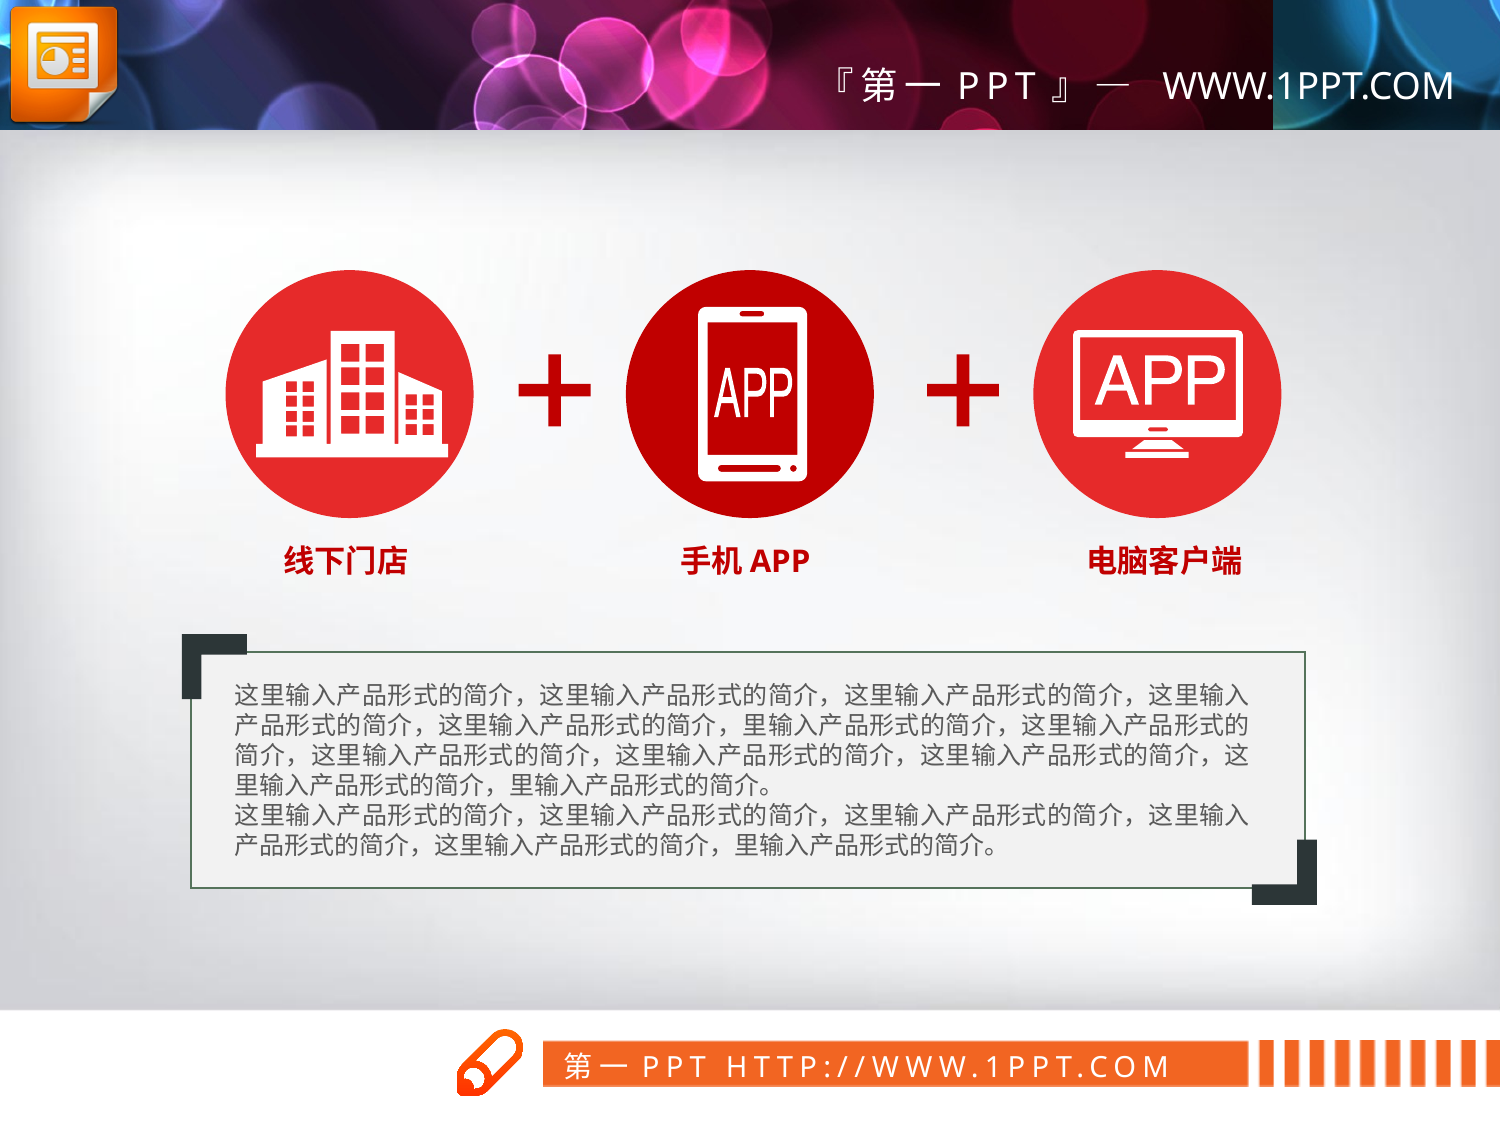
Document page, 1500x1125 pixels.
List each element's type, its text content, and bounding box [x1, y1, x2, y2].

text_box [1251, 839, 1317, 905]
text_box 电脑客户端 [1062, 533, 1267, 586]
picture [0, 0, 1500, 1012]
text_box [190, 651, 1305, 889]
text_box [181, 634, 247, 700]
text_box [1033, 269, 1282, 519]
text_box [225, 269, 474, 519]
text_box [927, 354, 999, 427]
text_box 线下门店 [243, 533, 449, 586]
text_box 这里输入产品形式的简介，这里输入产品形式的简介，这里输入产品形式的简介，这里输入产品形式的简介，这里输入产品形式的简介，里输入产品形式的简介，这里输入产品形式的简介，这里输入产品形式的简介，这里输入产品形式的简介，这里输入产品形式的简介，这里输入产品形式的简介，里输入产品形式的简介。 这里输入产品形式的简介，这里输入产品形式的简介，这里输入产品形式的简介，这里输入产品形式的简介，这里输入产品形式的简介，里输入产品形式的简介。 [220, 672, 1267, 867]
text_box 手机APP [643, 533, 848, 586]
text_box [625, 269, 875, 519]
text_box [518, 354, 591, 427]
picture [543, 1040, 1500, 1087]
